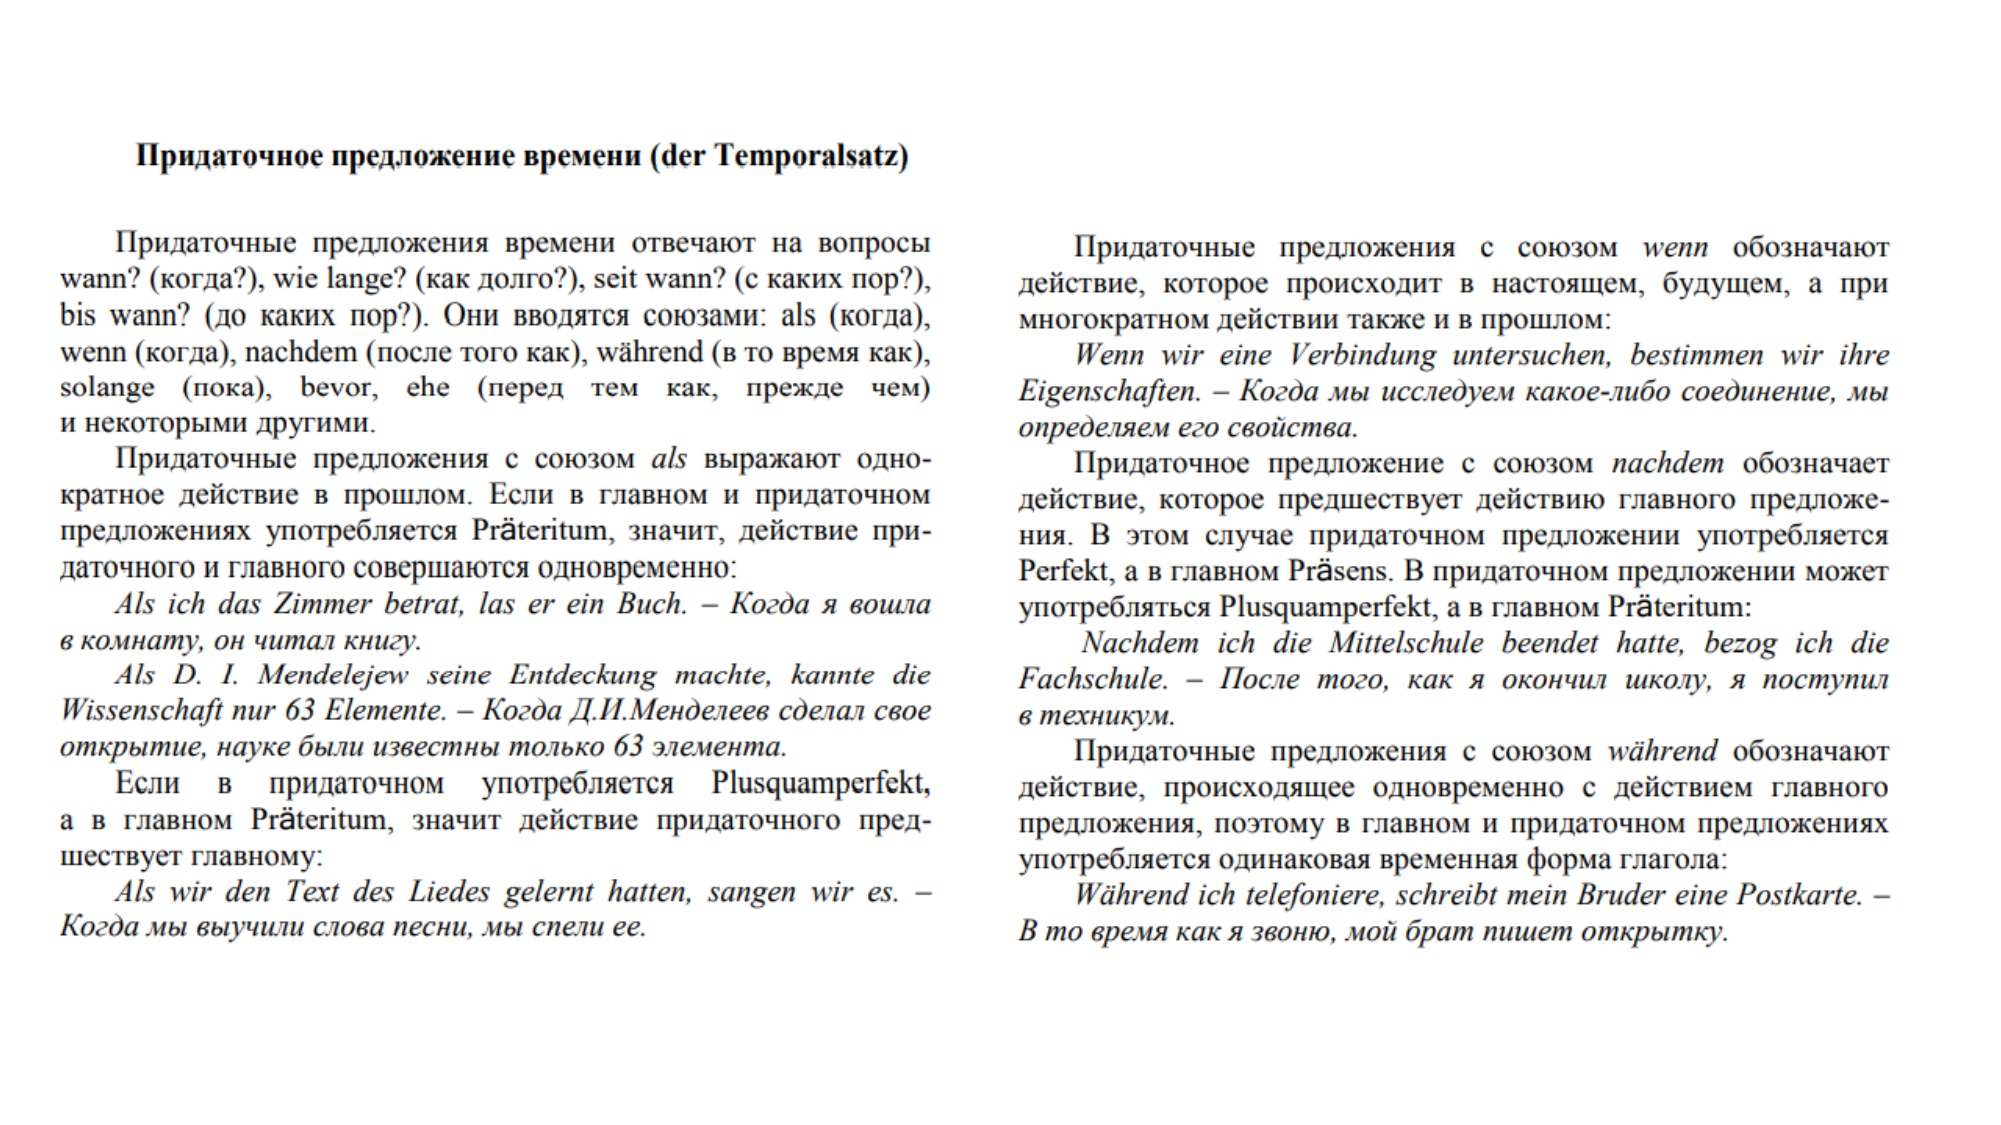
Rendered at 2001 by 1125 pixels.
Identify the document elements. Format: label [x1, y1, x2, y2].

picture [131, 130, 925, 185]
picture [60, 224, 939, 953]
picture [1010, 216, 1916, 961]
